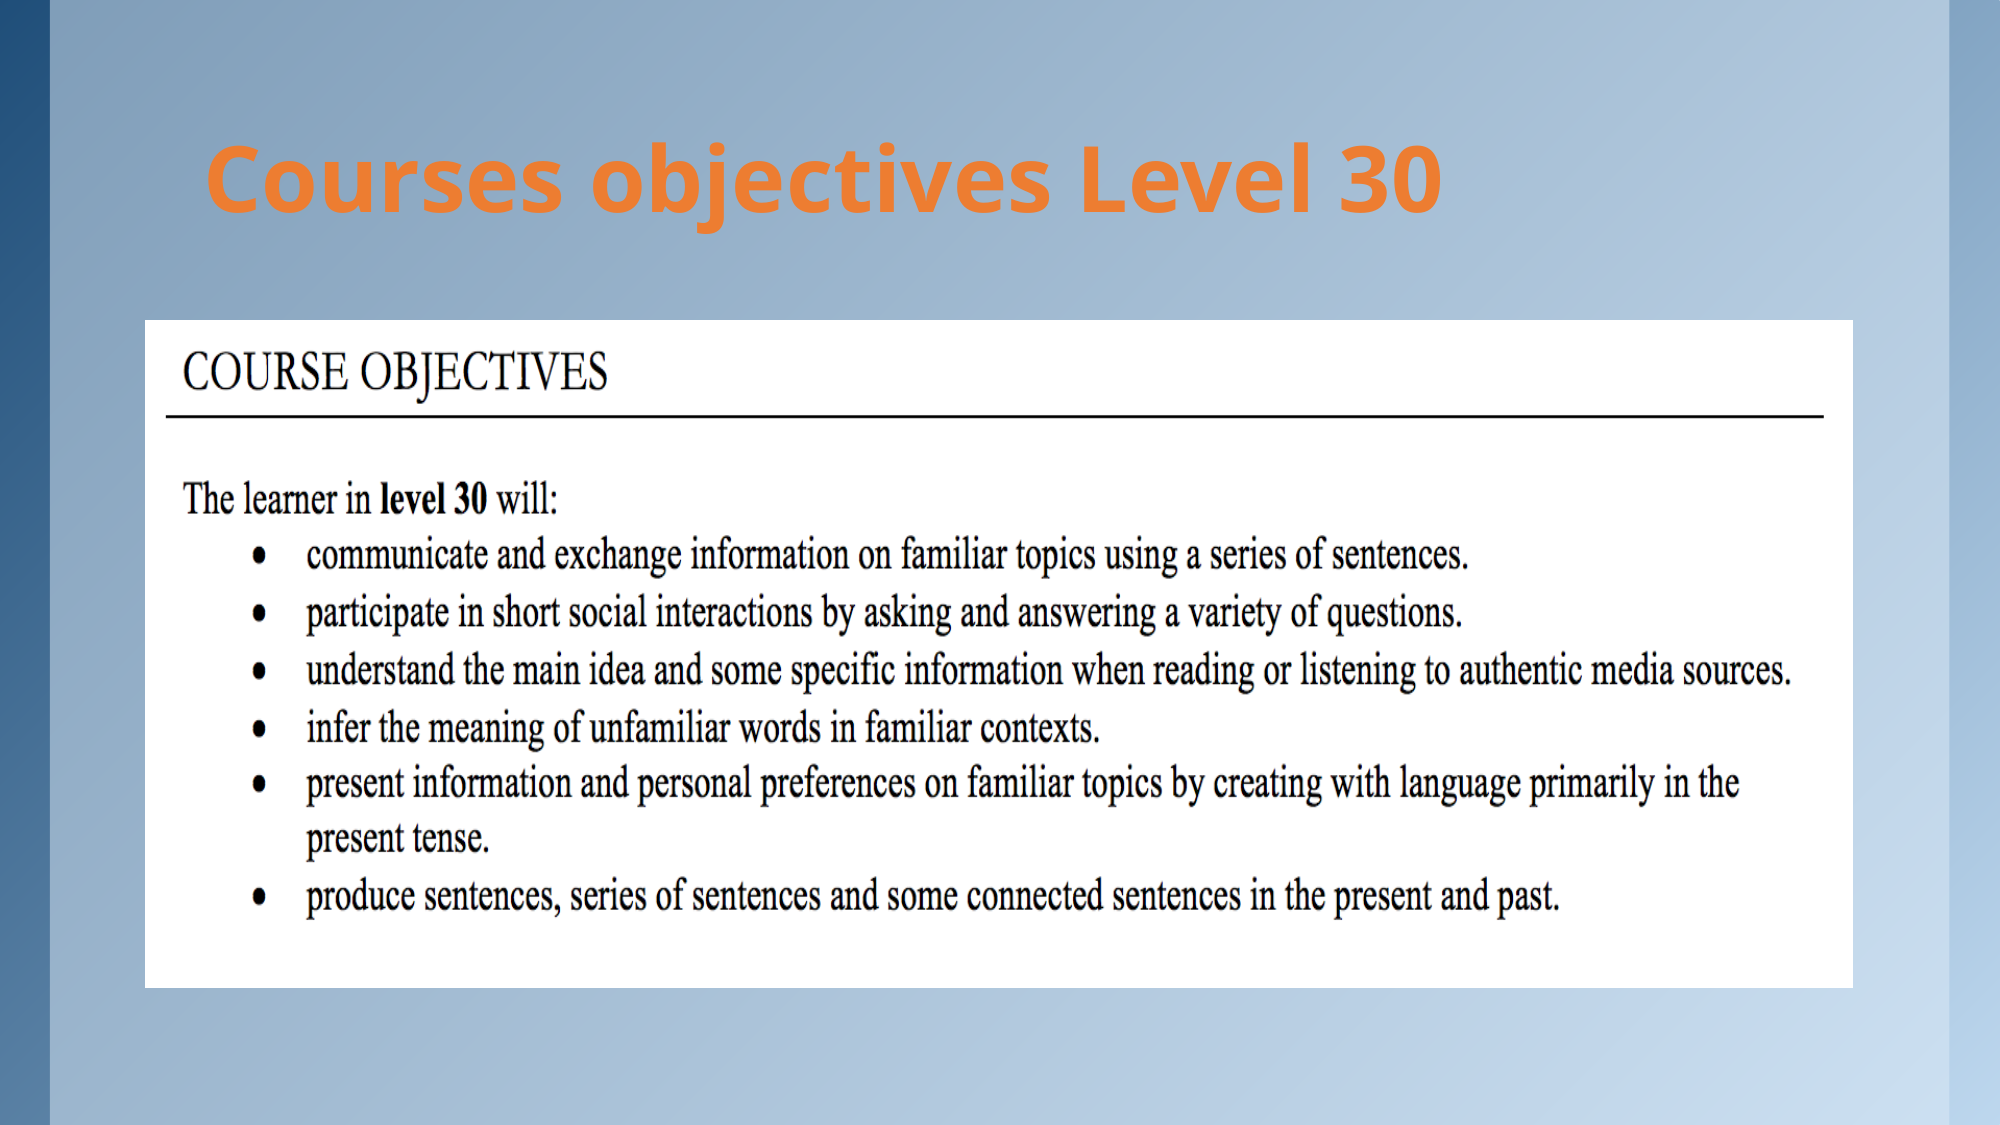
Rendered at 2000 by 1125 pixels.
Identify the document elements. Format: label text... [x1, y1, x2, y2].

picture [145, 320, 1853, 988]
title Courses objectives Level 30 [183, 12, 1850, 242]
